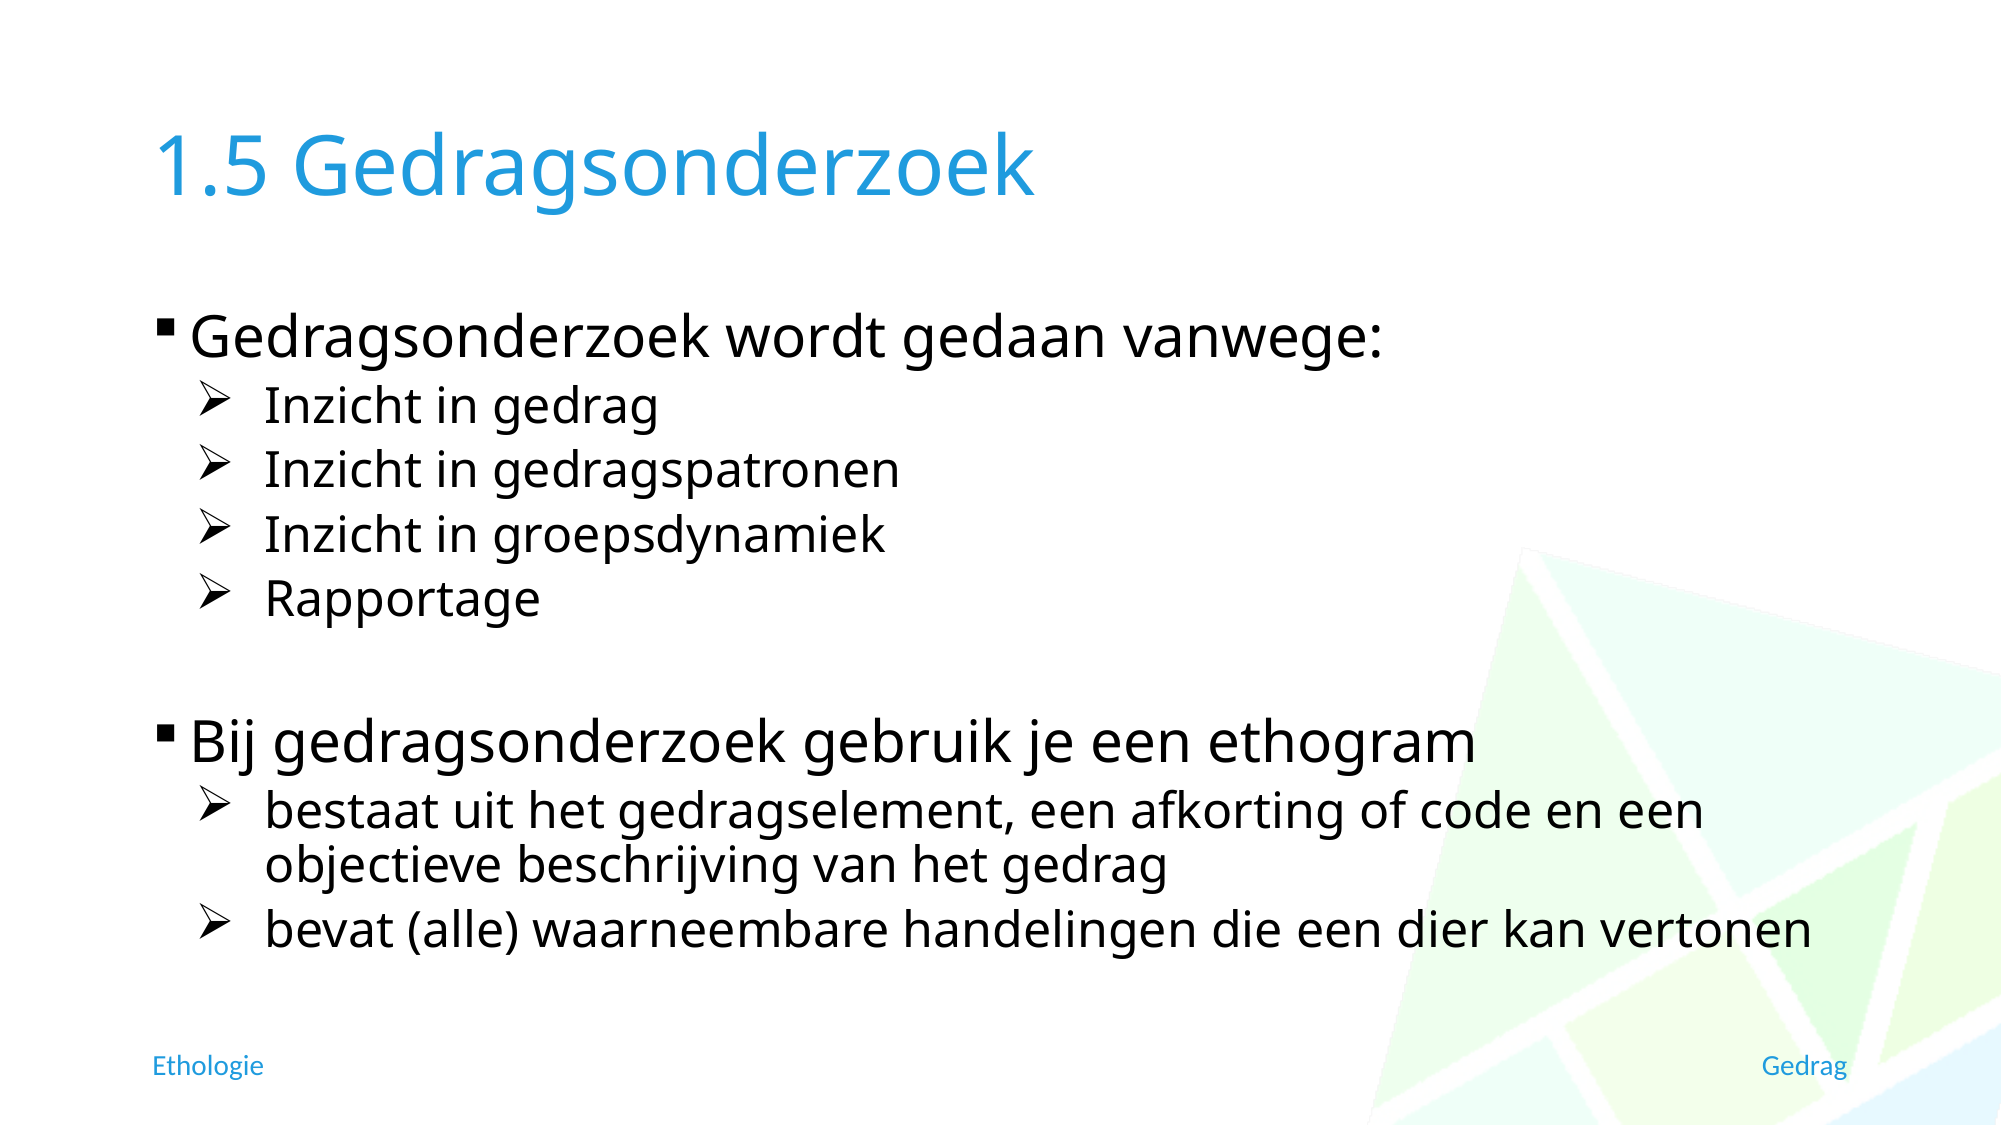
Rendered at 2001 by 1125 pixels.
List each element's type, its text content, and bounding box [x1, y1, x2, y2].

list Gedrag [1412, 1042, 1863, 1103]
title 1.5 Gedragsonderzoek [137, 59, 1863, 278]
list Ethologie [137, 1042, 588, 1103]
list Gedragsonderzoek wordt gedaan vanwege: Inzicht in gedrag Inzicht in gedragspatronen Inzicht in groepsdynamiek Rapportage Bij gedragsonderzoek gebruik je een ethogram bestaat uit het gedragselement, een afkorting of code en een objectieve beschrijving van het gedrag bevat (alle) waarneembare handelingen die een dier kan vertonen [137, 299, 1863, 1014]
